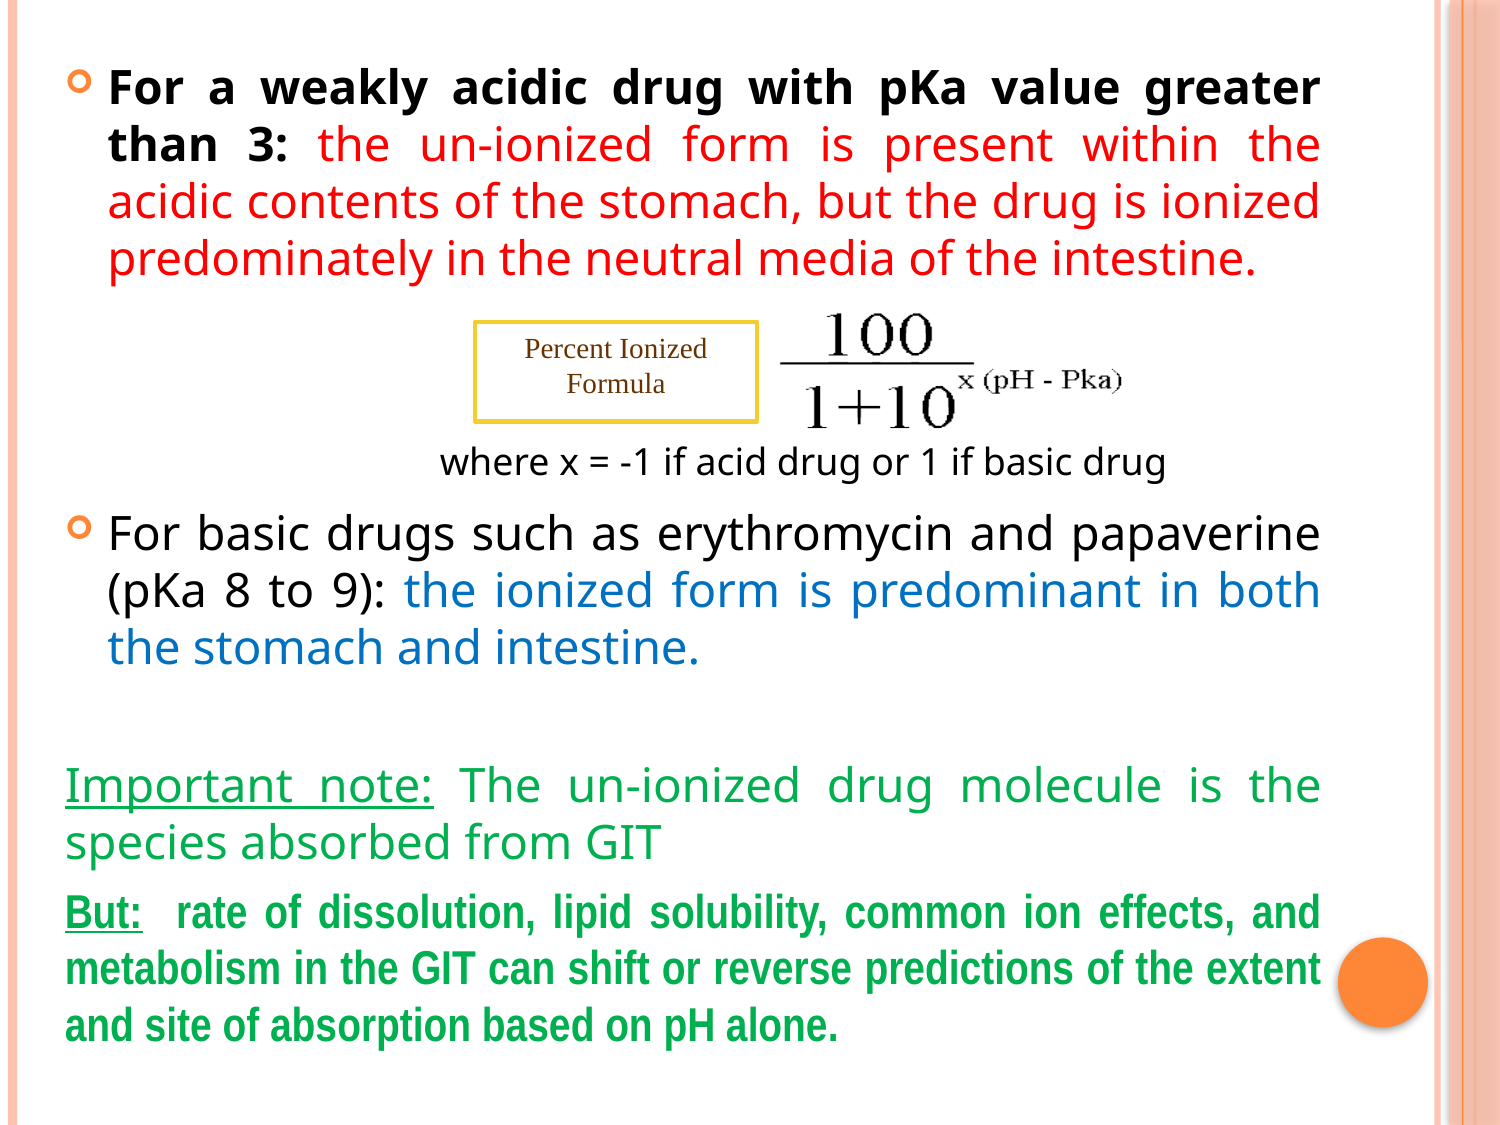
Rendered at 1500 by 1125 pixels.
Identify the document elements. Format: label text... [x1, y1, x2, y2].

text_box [424, 312, 1226, 493]
list For a weakly acidic drug with pKa value greater than 3: the un-ionized form is present within the acidic contents of the stomach, but the drug is ionized predominately in the neutral media of the intestine. For basic drugs such as erythromycin and papaverine (pKa 8 to 9): the ionized form is predominant in both the stomach and intestine. Important note: The un-ionized drug molecule is the species absorbed from GIT But: rate of dissolution, lipid solubility, common ion effects, and metabolism in the GIT can shift or reverse predictions of the extent and site of absorption based on pH alone. [50, 50, 1338, 1088]
